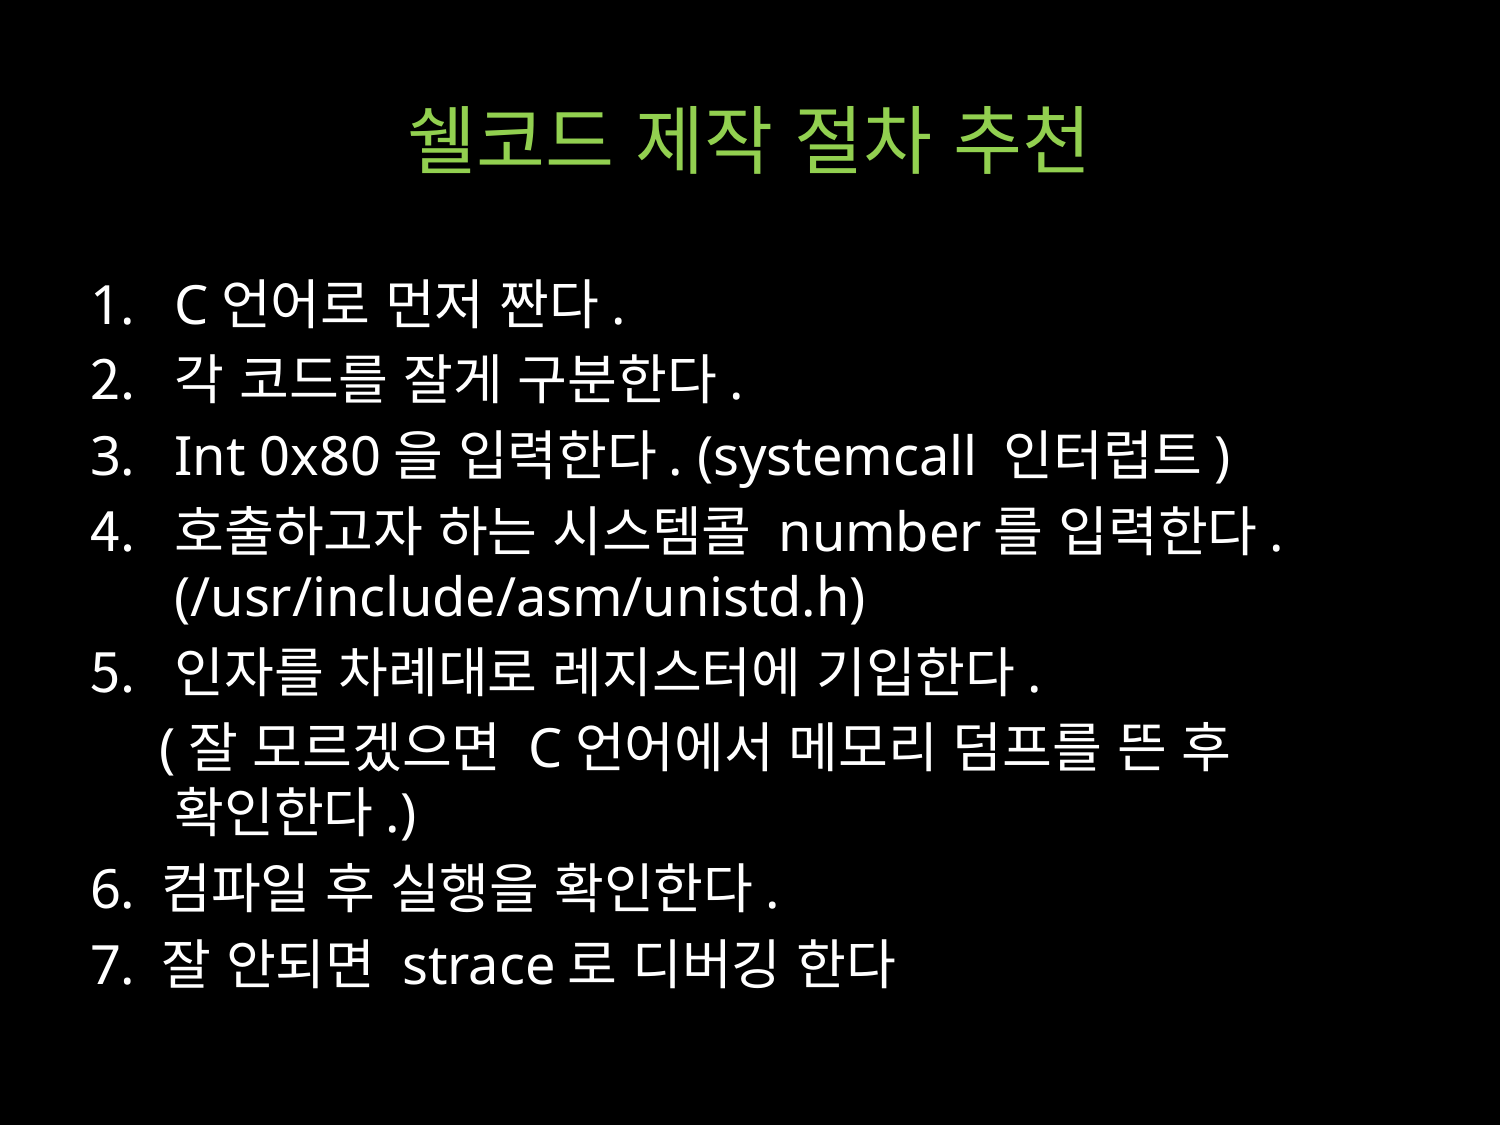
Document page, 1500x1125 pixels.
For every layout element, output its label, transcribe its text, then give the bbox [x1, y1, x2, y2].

list C언어로 먼저 짠다. 각 코드를 잘게 구분한다. Int 0x80을 입력한다. (systemcall 인터럽트) 호출하고자 하는 시스템콜 number를 입력한다. (/usr/include/asm/unistd.h) 인자를 차례대로 레지스터에 기입한다. (잘 모르겠으면 C언어에서 메모리 덤프를 뜬 후 확인한다.) 6. 컴파일 후 실행을 확인한다. 7. 잘 안되면 strace로 디버깅 한다 [75, 262, 1425, 1005]
title 쉘코드 제작 절차 추천 [75, 45, 1425, 233]
